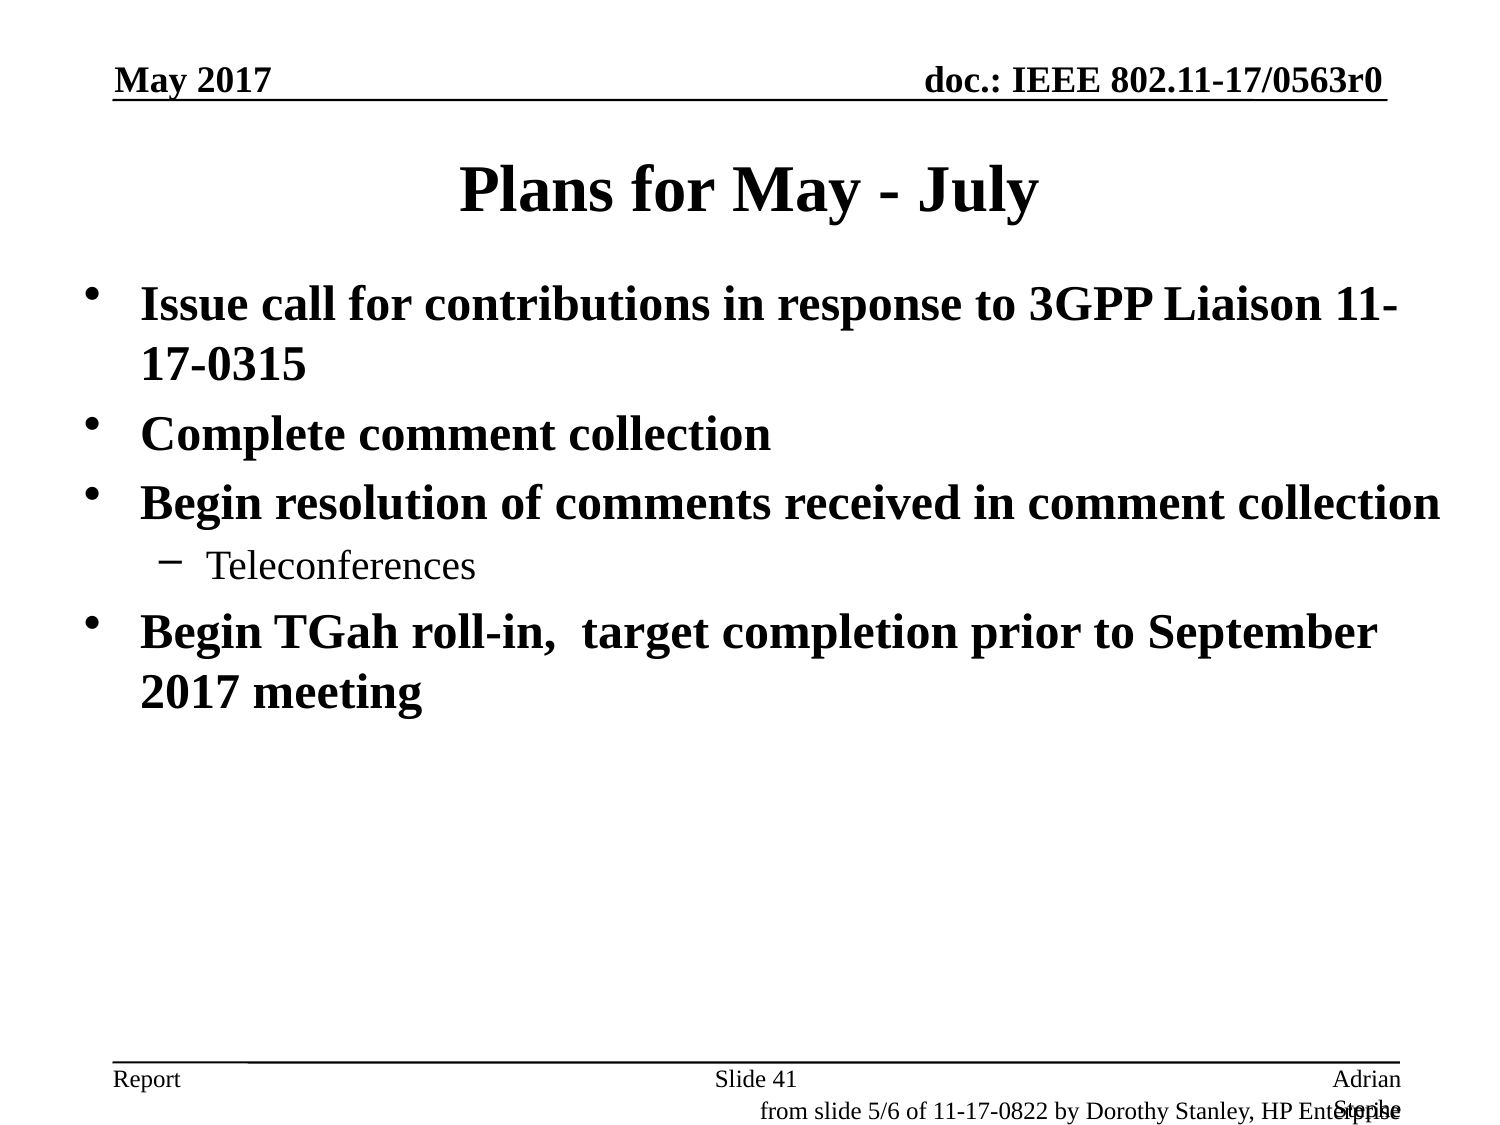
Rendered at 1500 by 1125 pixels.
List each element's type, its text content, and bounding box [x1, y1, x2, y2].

text_box from slide 5/6 of 11-17-0822 by Dorothy Stanley, HP Enterprise [343, 1087, 1417, 1125]
list Issue call for contributions in response to 3GPP Liaison 11-17-0315 Complete comment collection Begin resolution of comments received in comment collection Teleconferences Begin TGah roll-in, target completion prior to September 2017 meeting [68, 262, 1475, 1075]
slide_number Slide 41 [711, 1061, 801, 1087]
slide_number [114, 54, 374, 101]
title Plans for May - July [112, 137, 1388, 262]
footer Adrian Stephens, Intel Corporation [1324, 1061, 1402, 1087]
